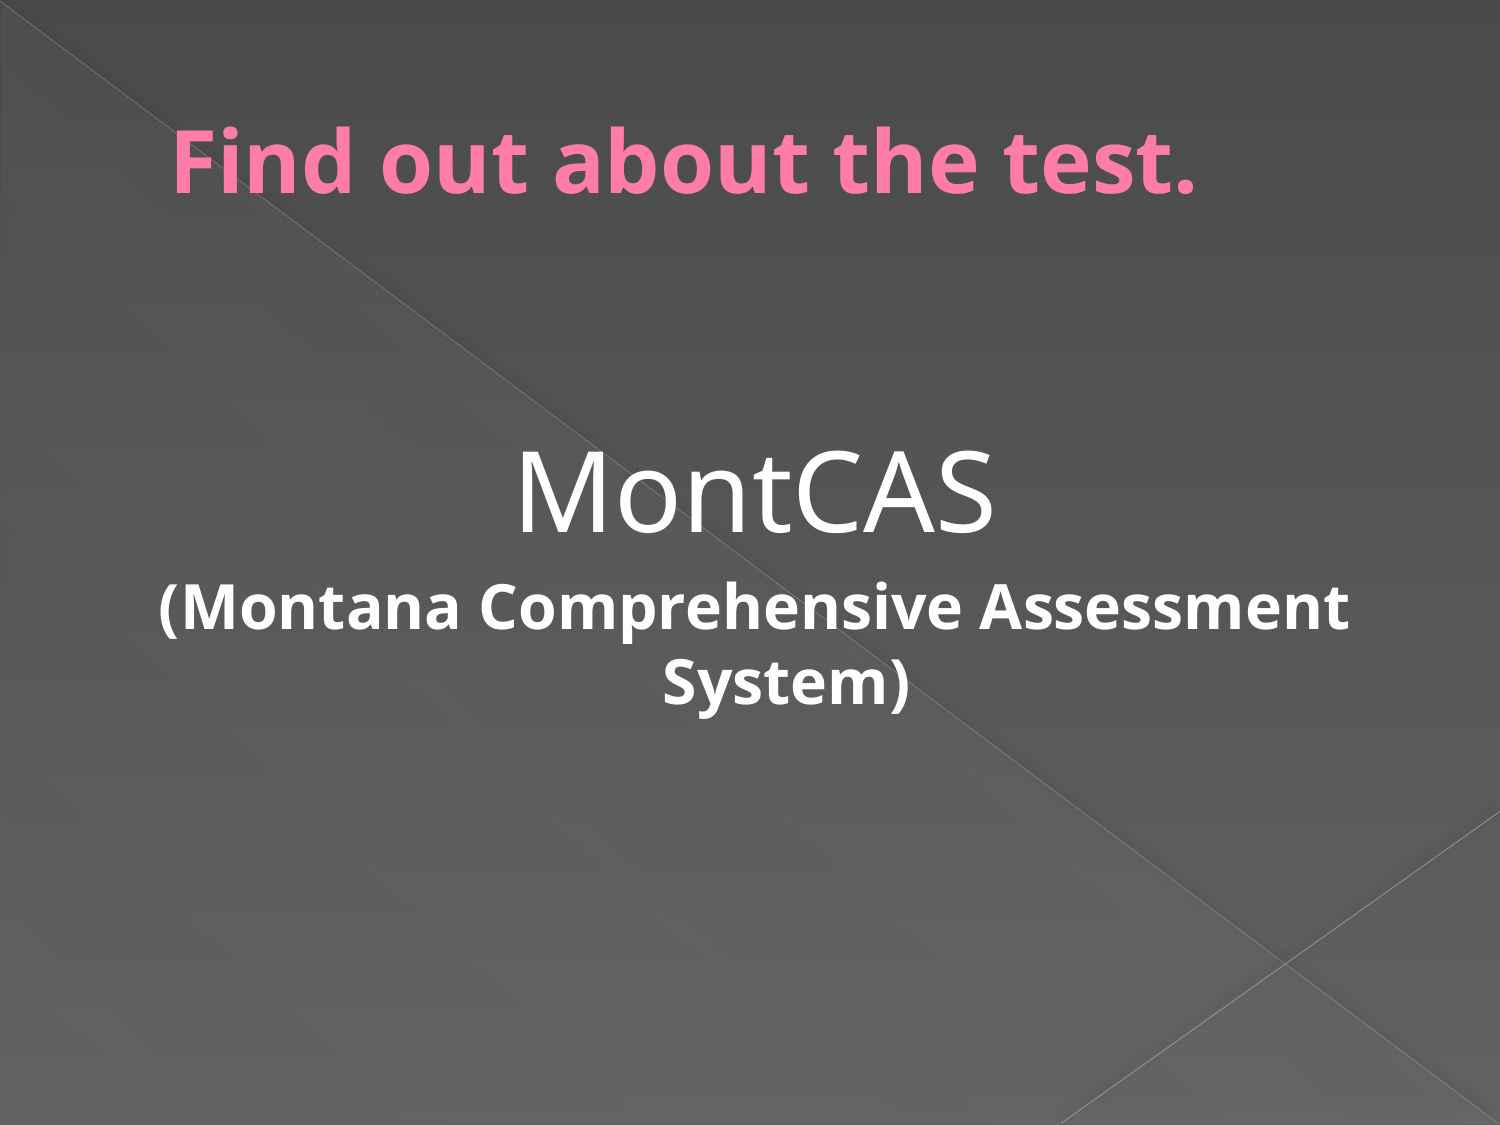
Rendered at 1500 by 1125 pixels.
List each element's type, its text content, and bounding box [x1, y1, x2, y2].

list MontCAS (Montana Comprehensive Assessment System) [75, 412, 1425, 875]
title Find out about the test. [75, 43, 1425, 274]
